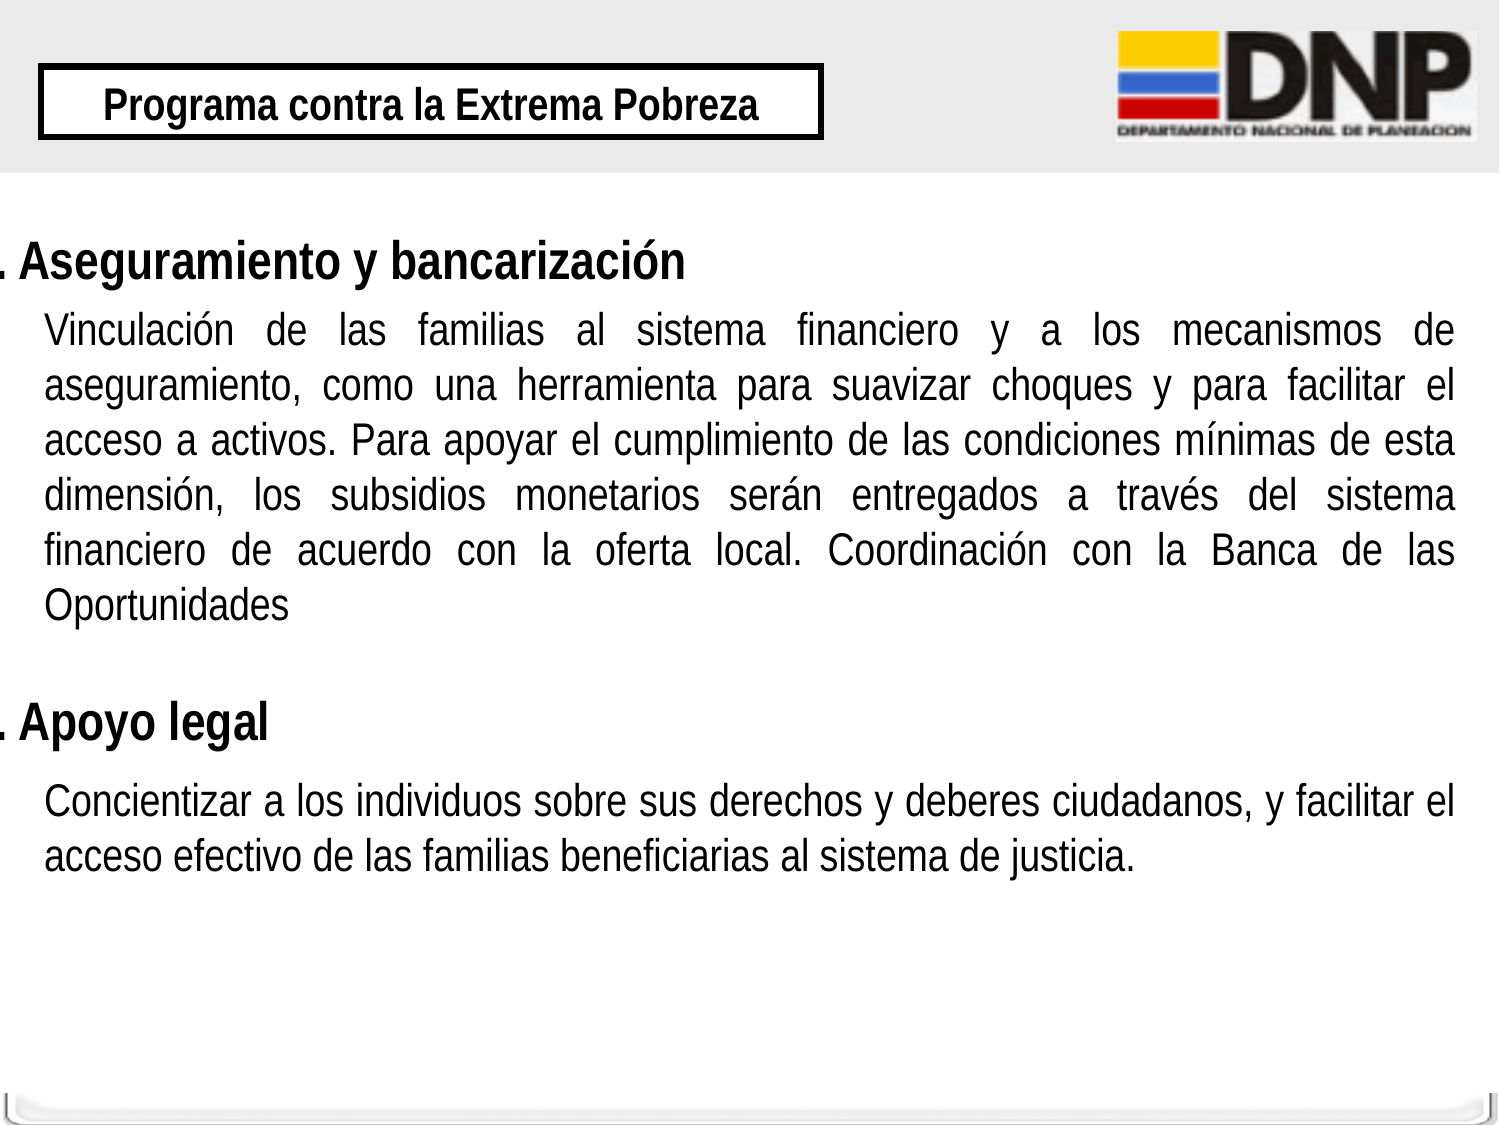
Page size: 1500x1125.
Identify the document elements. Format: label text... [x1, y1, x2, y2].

picture [0, 1093, 1500, 1125]
text_box Concientizar a los individuos sobre sus derechos y deberes ciudadanos, y facilitar el acceso efectivo de las familias beneficiarias al sistema de justicia. [29, 763, 1471, 889]
text_box Programa contra la Extrema Pobreza [41, 66, 821, 138]
text_box 8. Aseguramiento y bancarización [0, 218, 853, 291]
text_box 9. Apoyo legal [0, 679, 436, 752]
picture [1116, 31, 1477, 142]
text_box Vinculación de las familias al sistema financiero y a los mecanismos de aseguramiento, como una herramienta para suavizar choques y para facilitar el acceso a activos. Para apoyar el cumplimiento de las condiciones mínimas de esta dimensión, los subsidios monetarios serán entregados a través del sistema financiero de acuerdo con la oferta local. Coordinación con la Banca de las Oportunidades [29, 292, 1471, 638]
